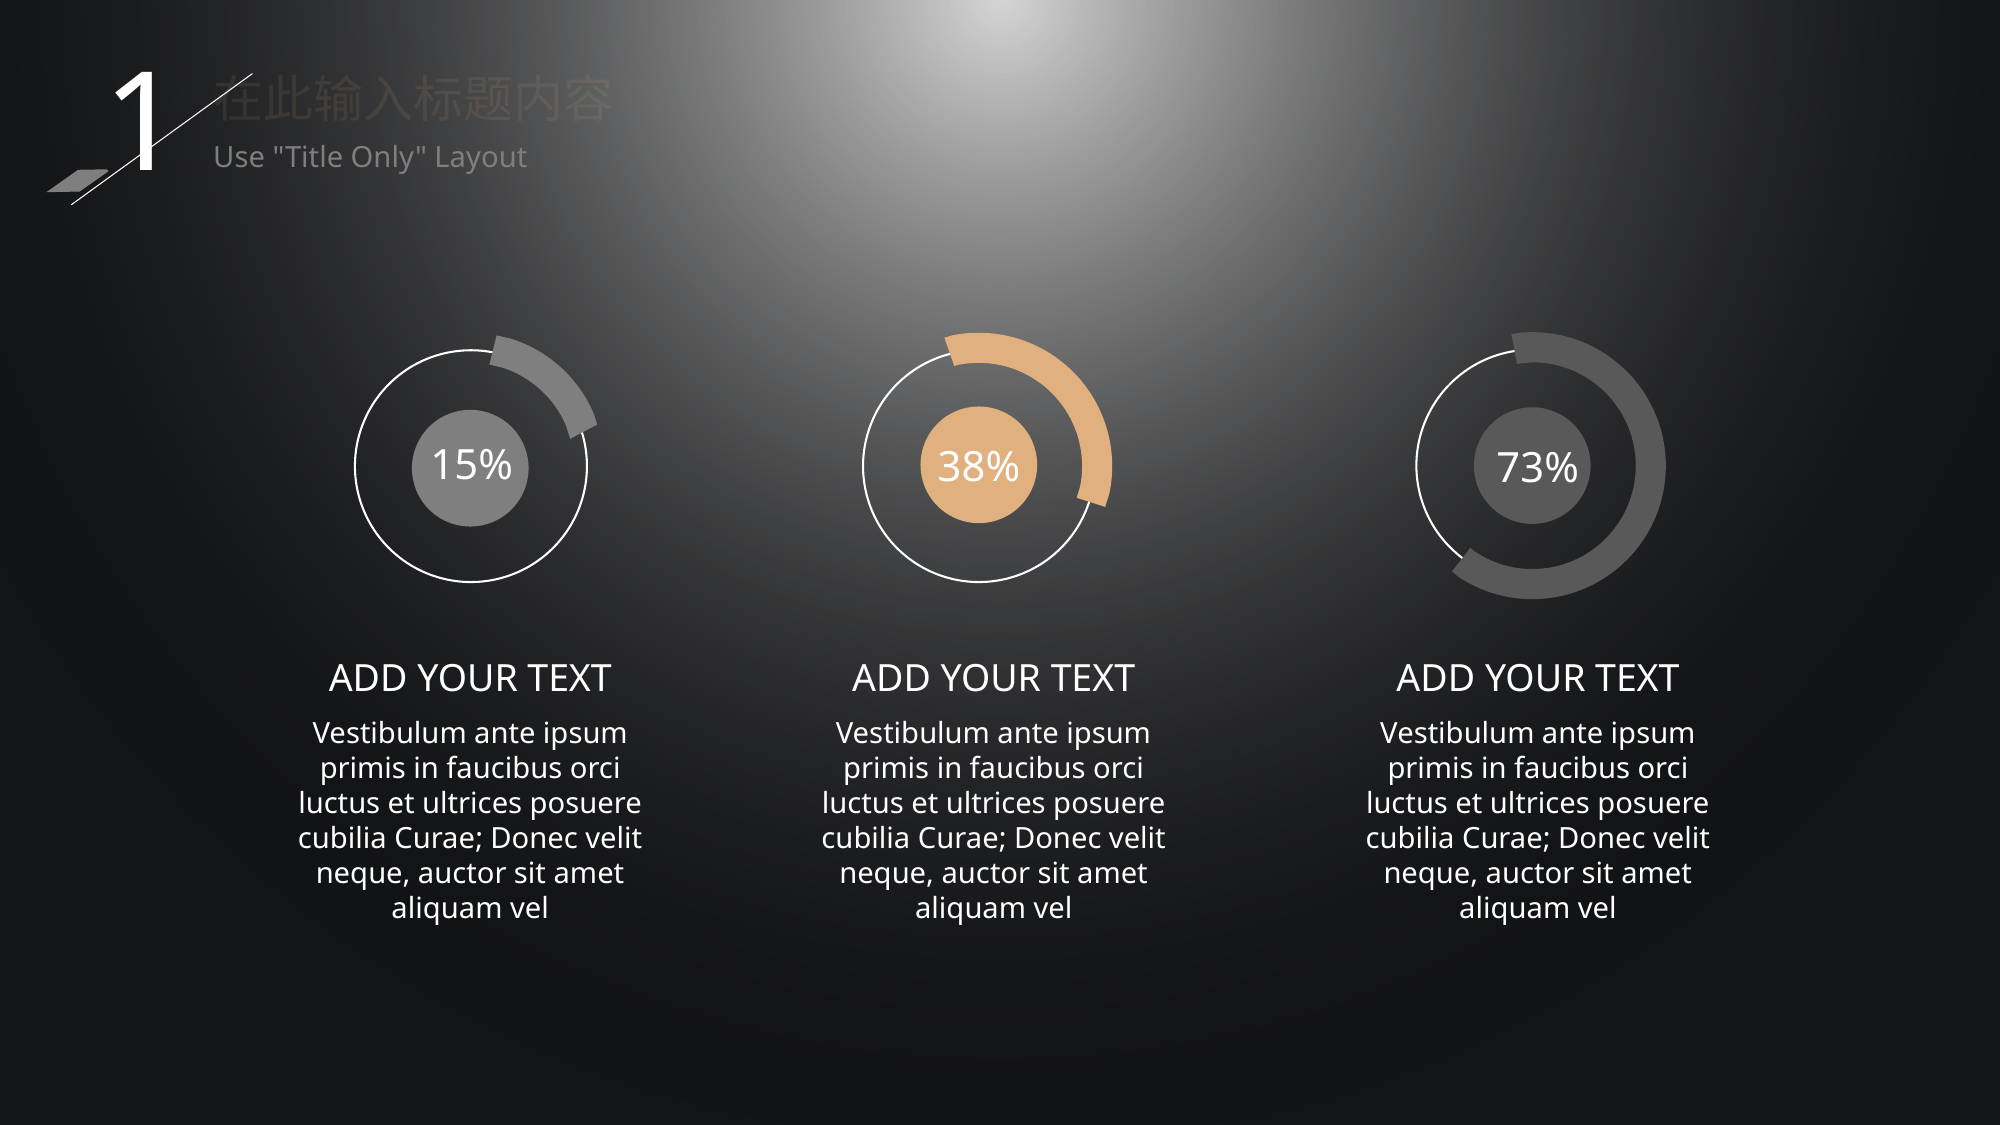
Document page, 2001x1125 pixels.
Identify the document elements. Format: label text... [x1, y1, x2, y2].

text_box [222, 60, 1455, 182]
text_box ADD YOUR TEXT [824, 646, 1163, 707]
text_box ADD YOUR TEXT [1368, 646, 1708, 707]
text_box Vestibulum ante ipsum primis in faucibus orci luctus et ultrices posuere cubilia Curae; Donec velit neque, auctor sit amet aliquam vel [1347, 707, 1729, 932]
text_box Vestibulum ante ipsum primis in faucibus orci luctus et ultrices posuere cubilia Curae; Donec velit neque, auctor sit amet aliquam vel [280, 707, 661, 932]
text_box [862, 349, 1141, 582]
text_box ADD YOUR TEXT [301, 646, 640, 707]
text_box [88, 25, 222, 239]
text_box Vestibulum ante ipsum primis in faucibus orci luctus et ultrices posuere cubilia Curae; Donec velit neque, auctor sit amet aliquam vel [803, 707, 1184, 932]
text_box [1416, 329, 1666, 597]
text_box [354, 320, 587, 582]
